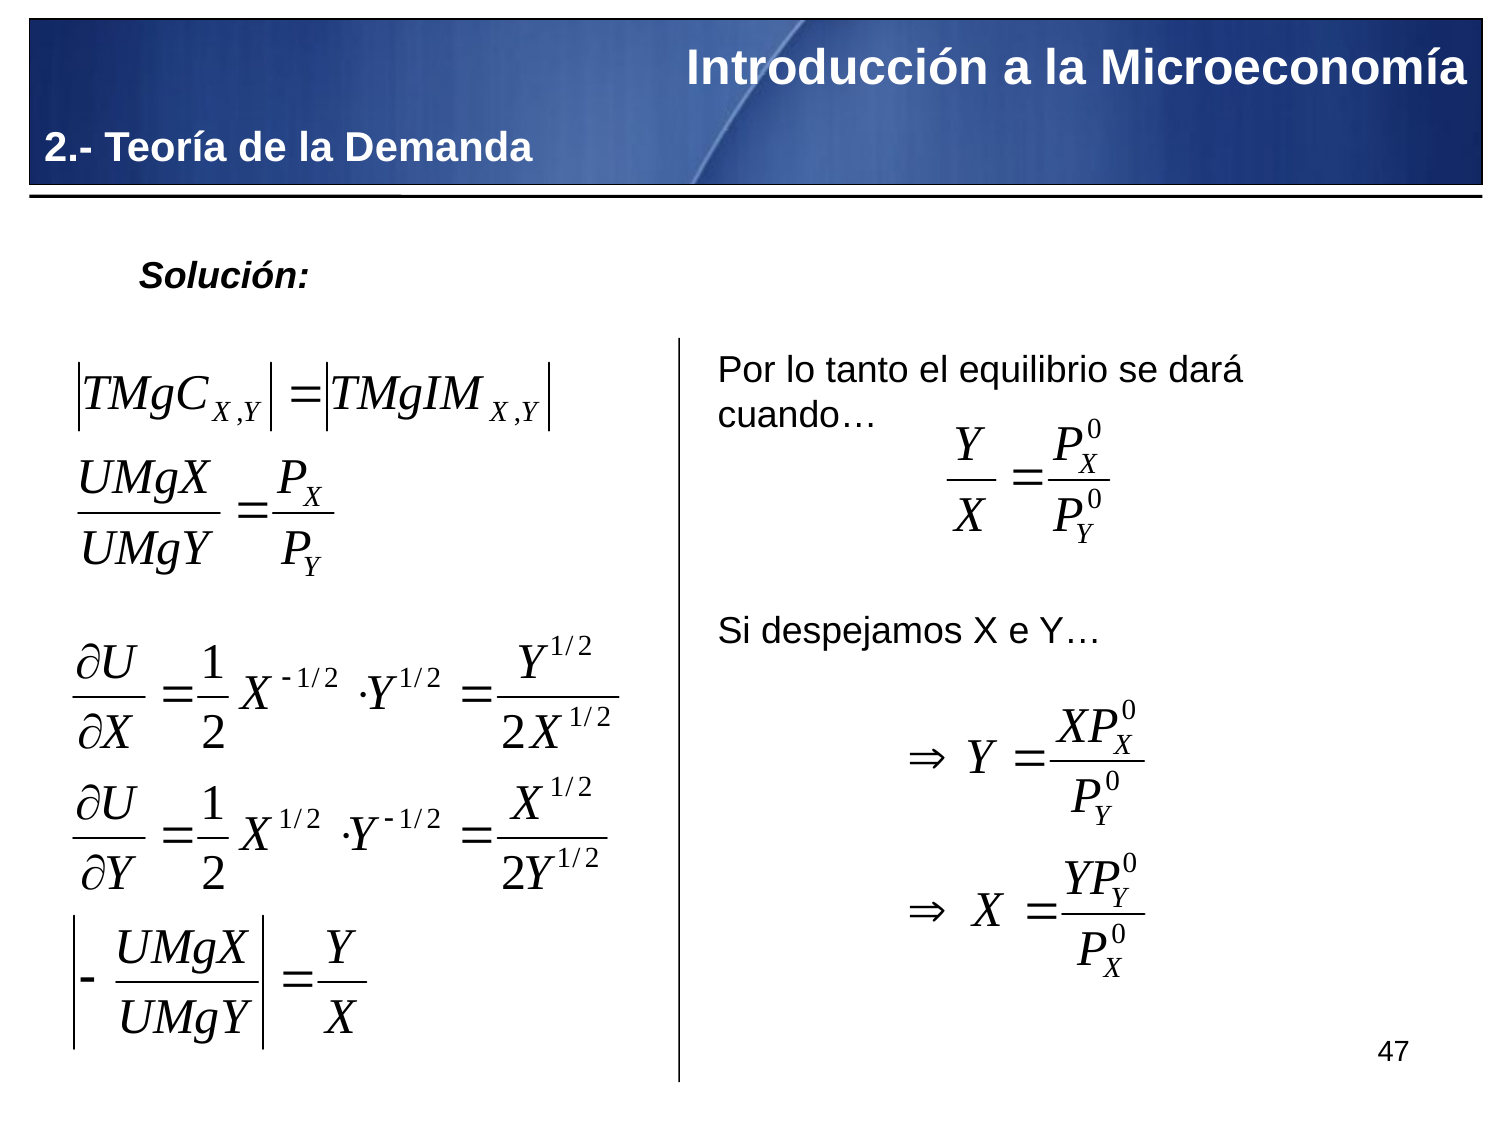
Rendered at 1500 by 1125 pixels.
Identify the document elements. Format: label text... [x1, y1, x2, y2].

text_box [69, 352, 562, 587]
text_box Introducción a la Microeconomía [608, 26, 1483, 102]
text_box Solución: [123, 243, 337, 304]
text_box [64, 621, 628, 1060]
text_box Si despejamos X e Y… [702, 598, 1353, 659]
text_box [938, 404, 1119, 556]
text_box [901, 687, 1156, 988]
slide_number 47 [1074, 1024, 1426, 1103]
text_box [29, 19, 1483, 185]
text_box Por lo tanto el equilibrio se dará cuando… [702, 337, 1353, 443]
text_box 2.- Teoría de la Demanda [29, 112, 585, 178]
